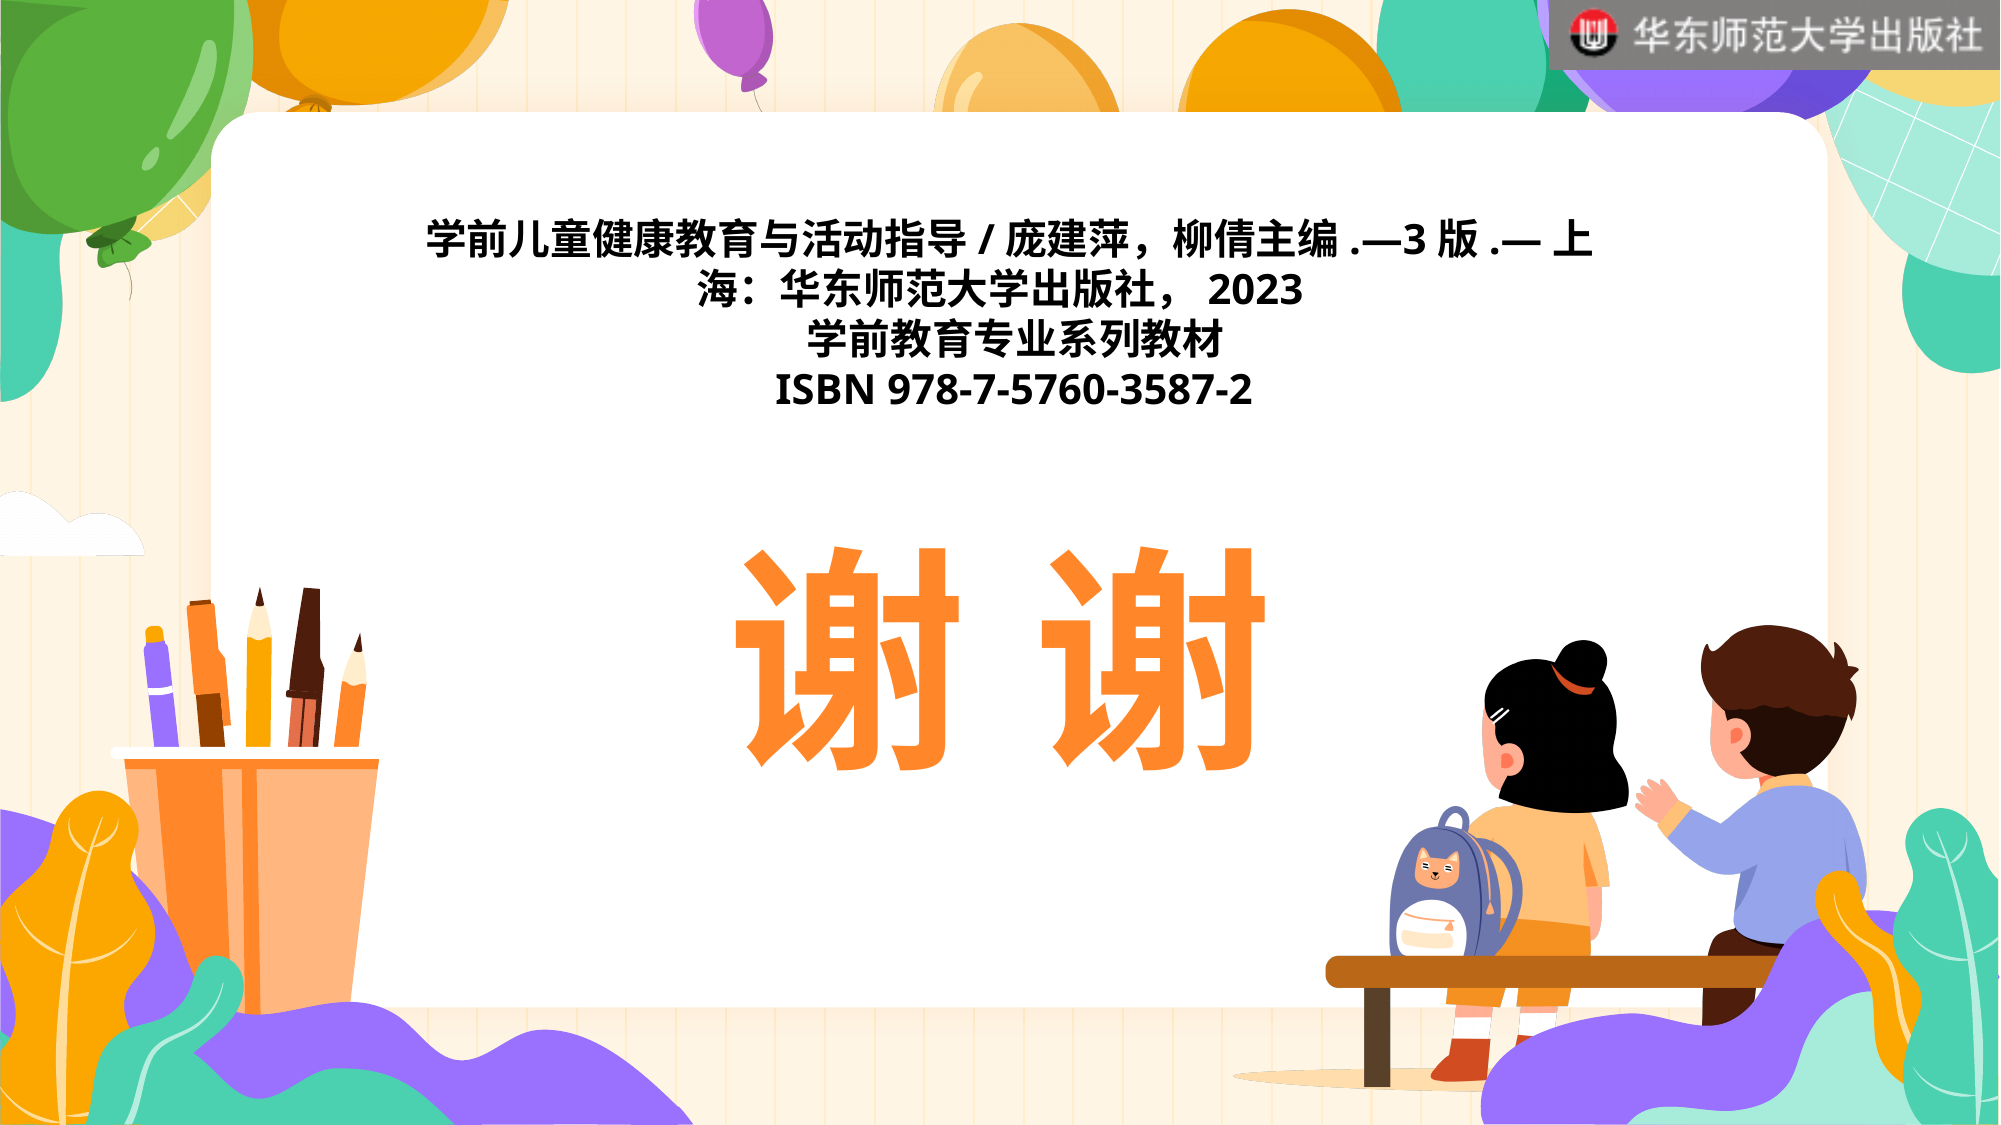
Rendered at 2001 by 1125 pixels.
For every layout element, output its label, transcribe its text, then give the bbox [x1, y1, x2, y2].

title 学前儿童健康教育与活动指导/庞建萍，柳倩主编.—3版.—上海：华东师范大学出版社，2023 学前教育专业系列教材 ISBN 978-7-5760-3587-2 [384, 180, 1615, 446]
list 谢 谢 [518, 534, 1482, 776]
picture [933, 23, 1124, 112]
picture [1233, 625, 1913, 1092]
picture [0, 451, 145, 556]
picture [1176, 0, 2001, 390]
picture [669, 0, 844, 112]
picture [0, 0, 509, 402]
